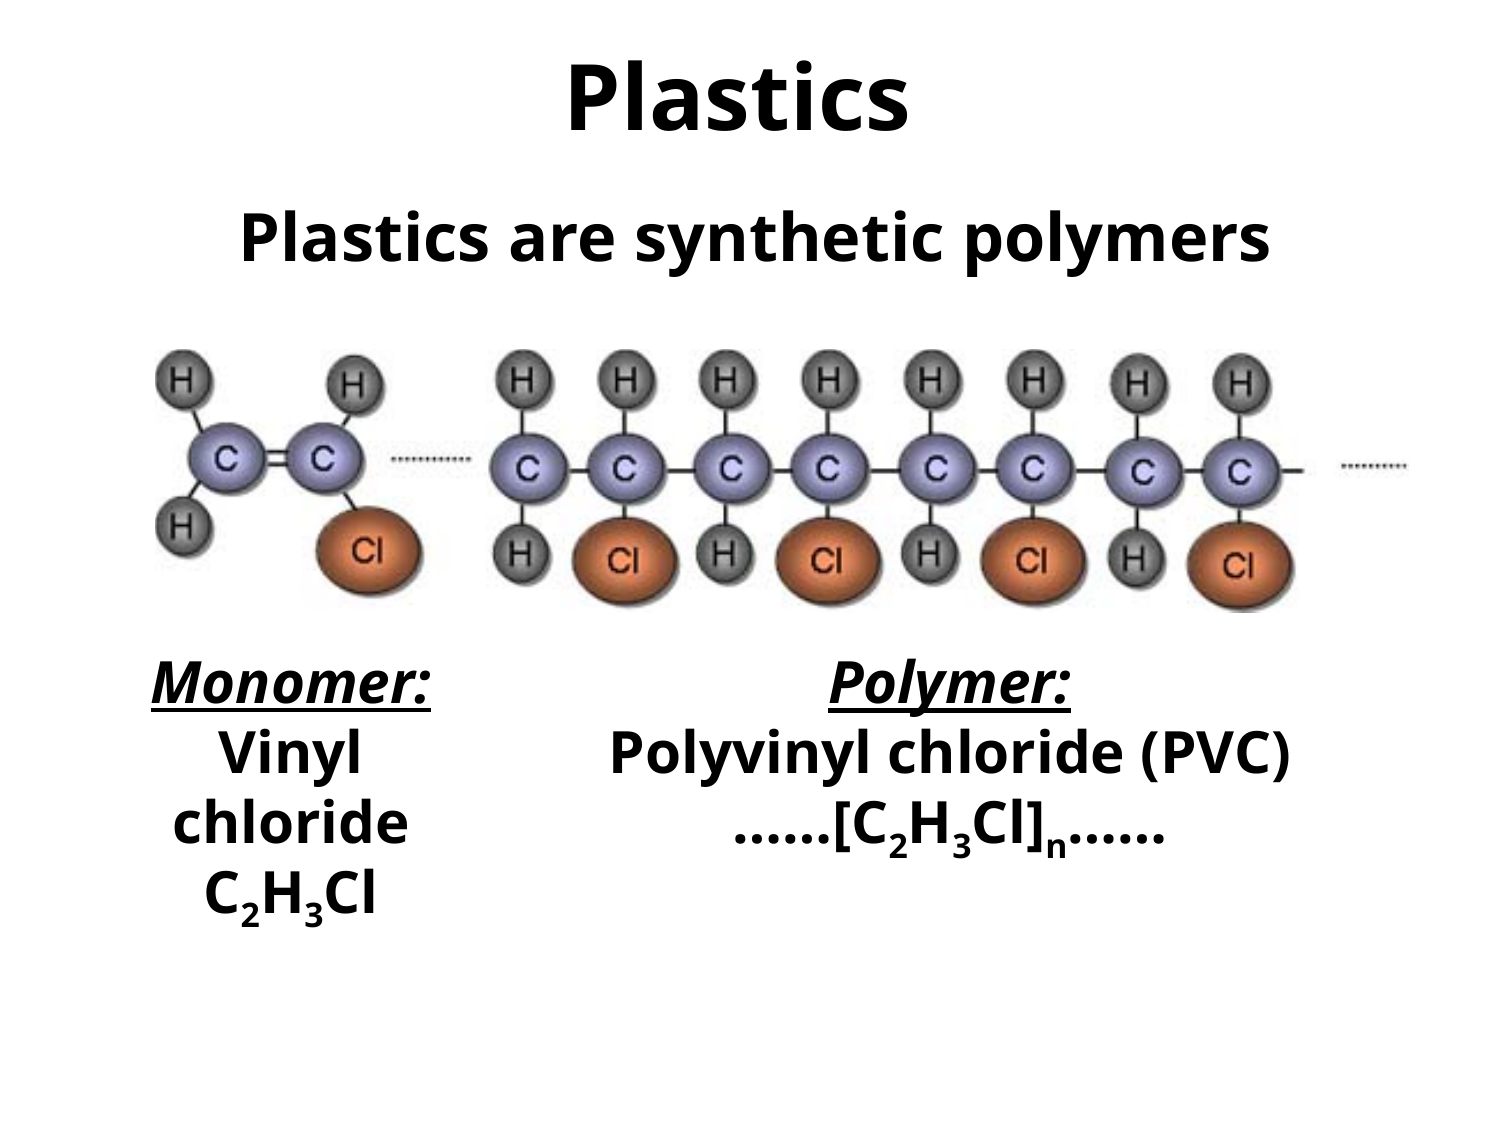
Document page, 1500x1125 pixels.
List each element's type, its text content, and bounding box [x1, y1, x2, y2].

text_box Plastics are synthetic polymers [223, 187, 1305, 283]
picture [155, 349, 1409, 613]
title Plastics [62, 0, 1413, 188]
text_box Polymer: Polyvinyl chloride (PVC) ……[C2H3Cl]n…… [574, 638, 1325, 873]
text_box Monomer: Vinyl chloride C2H3Cl [135, 637, 447, 942]
